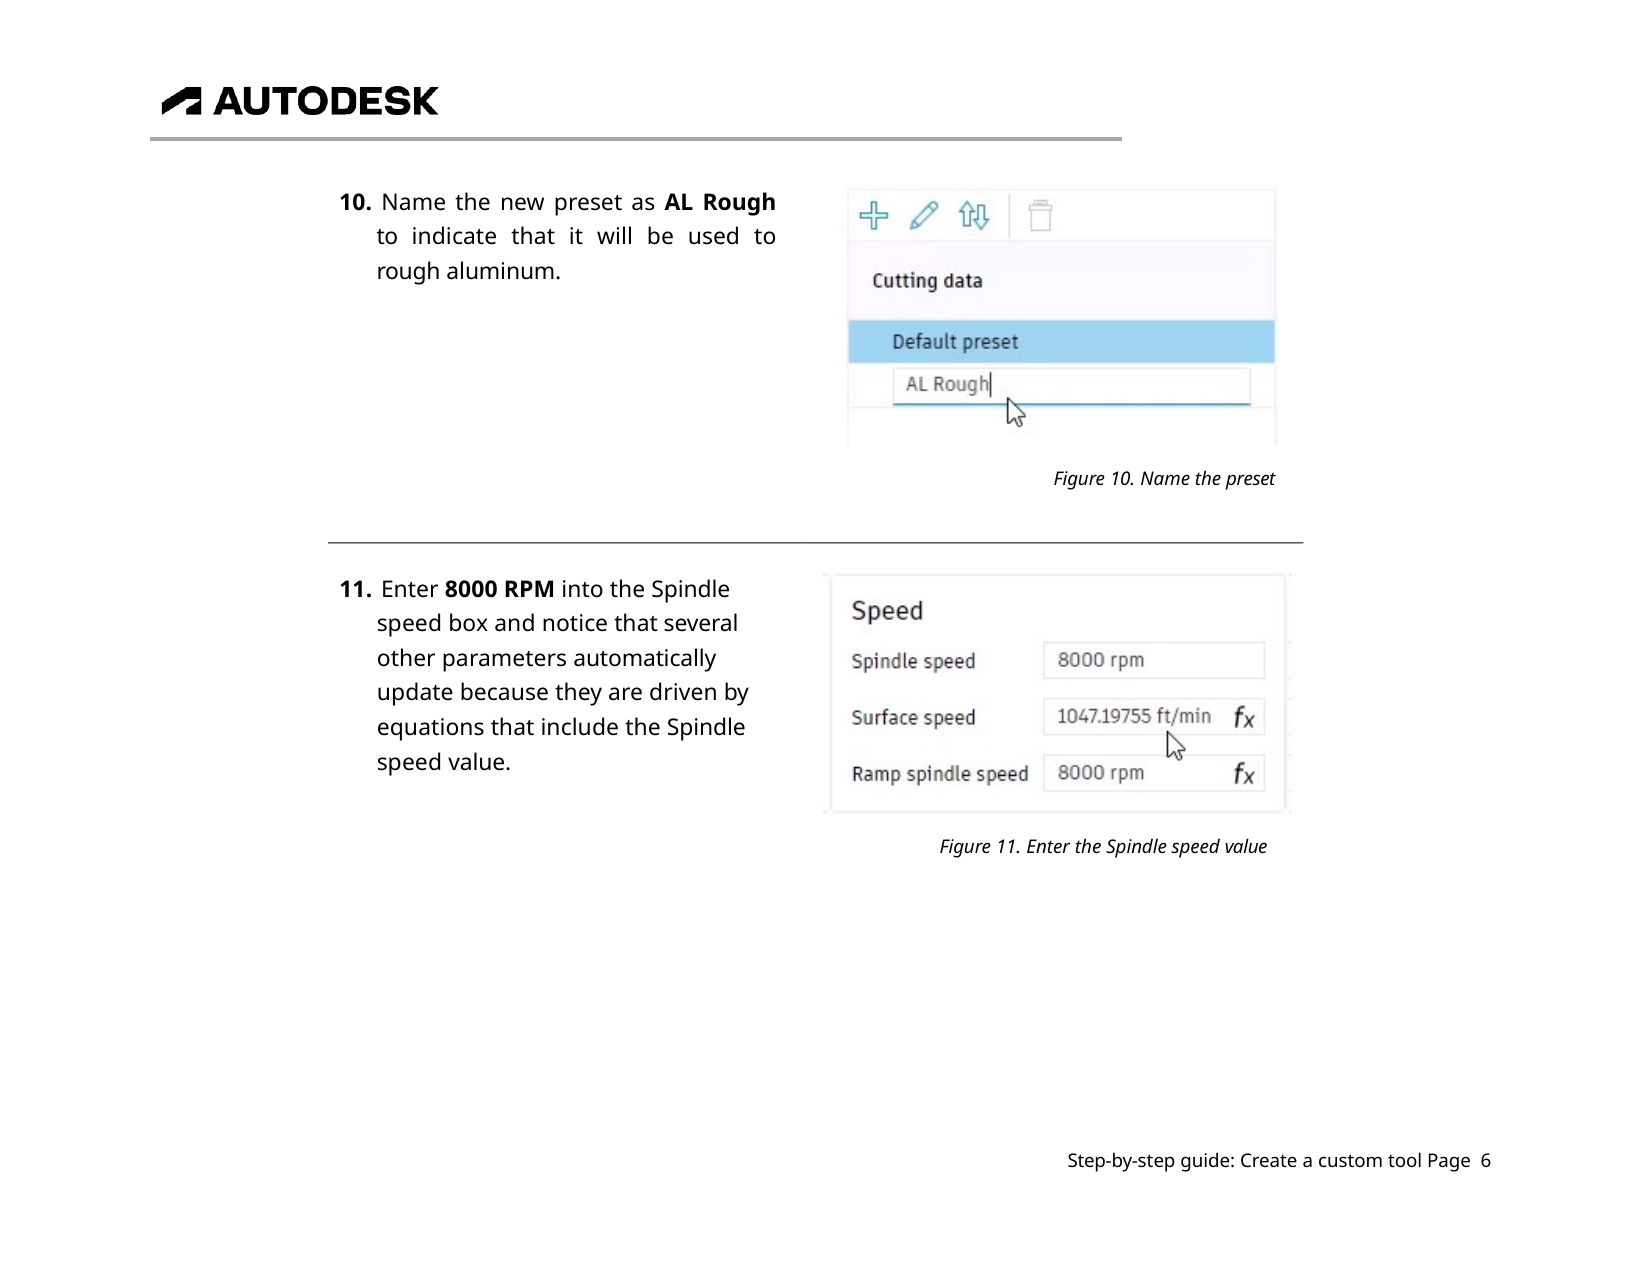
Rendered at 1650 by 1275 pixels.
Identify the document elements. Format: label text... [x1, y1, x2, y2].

text_box 11. Enter 8000 RPM into the Spindle speed box and notice that several other parameters automatically update because they are driven by equations that include the Spindle speed value. [337, 565, 753, 775]
picture [822, 573, 1292, 815]
text_box Figure 11. Enter the Spindle speed value [937, 832, 1294, 857]
text_box Figure 10. Name the preset [1051, 464, 1295, 489]
picture [161, 86, 439, 115]
slide_number Step-by-step guide: Create a custom tool Page 3 [1065, 1145, 1509, 1275]
text_box 10. Name the new preset as AL Rough to indicate that it will be used to rough aluminum. [337, 178, 778, 284]
picture [846, 186, 1278, 447]
